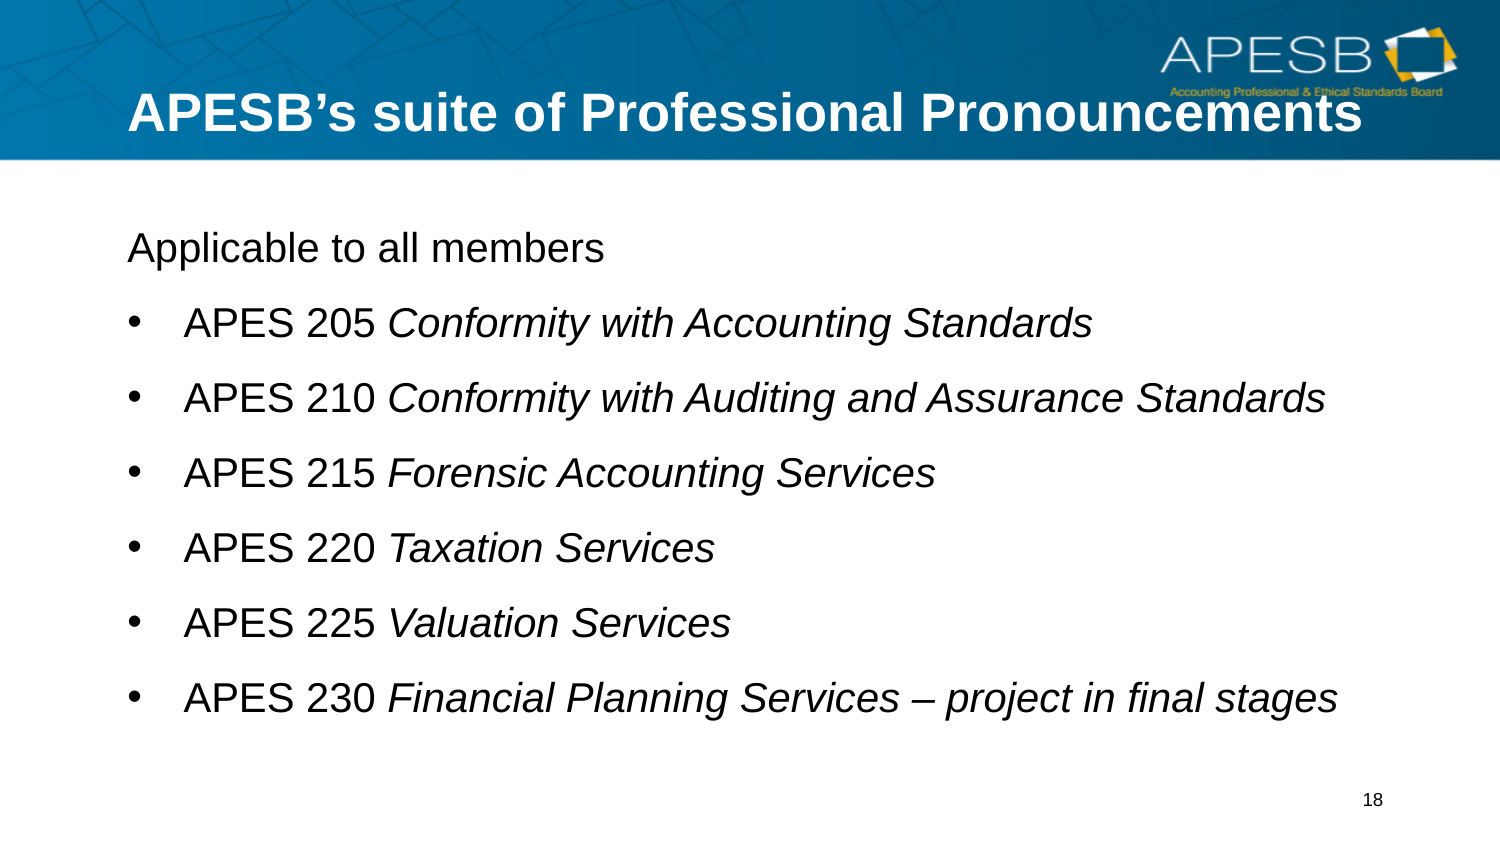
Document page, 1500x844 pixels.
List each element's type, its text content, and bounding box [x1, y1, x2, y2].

title APESB’s suite of Professional Pronouncements [112, 37, 1388, 150]
picture [1388, 28, 1457, 82]
picture [1412, 87, 1442, 96]
picture [0, 159, 1500, 844]
text_box Applicable to all members APES 205 Conformity with Accounting Standards APES 210 Conformity with Auditing and Assurance Standards APES 215 Forensic Accounting Services APES 220 Taxation Services APES 225 Valuation Services APES 230 Financial Planning Services – project in final stages [112, 213, 1388, 777]
picture [1388, 88, 1407, 96]
